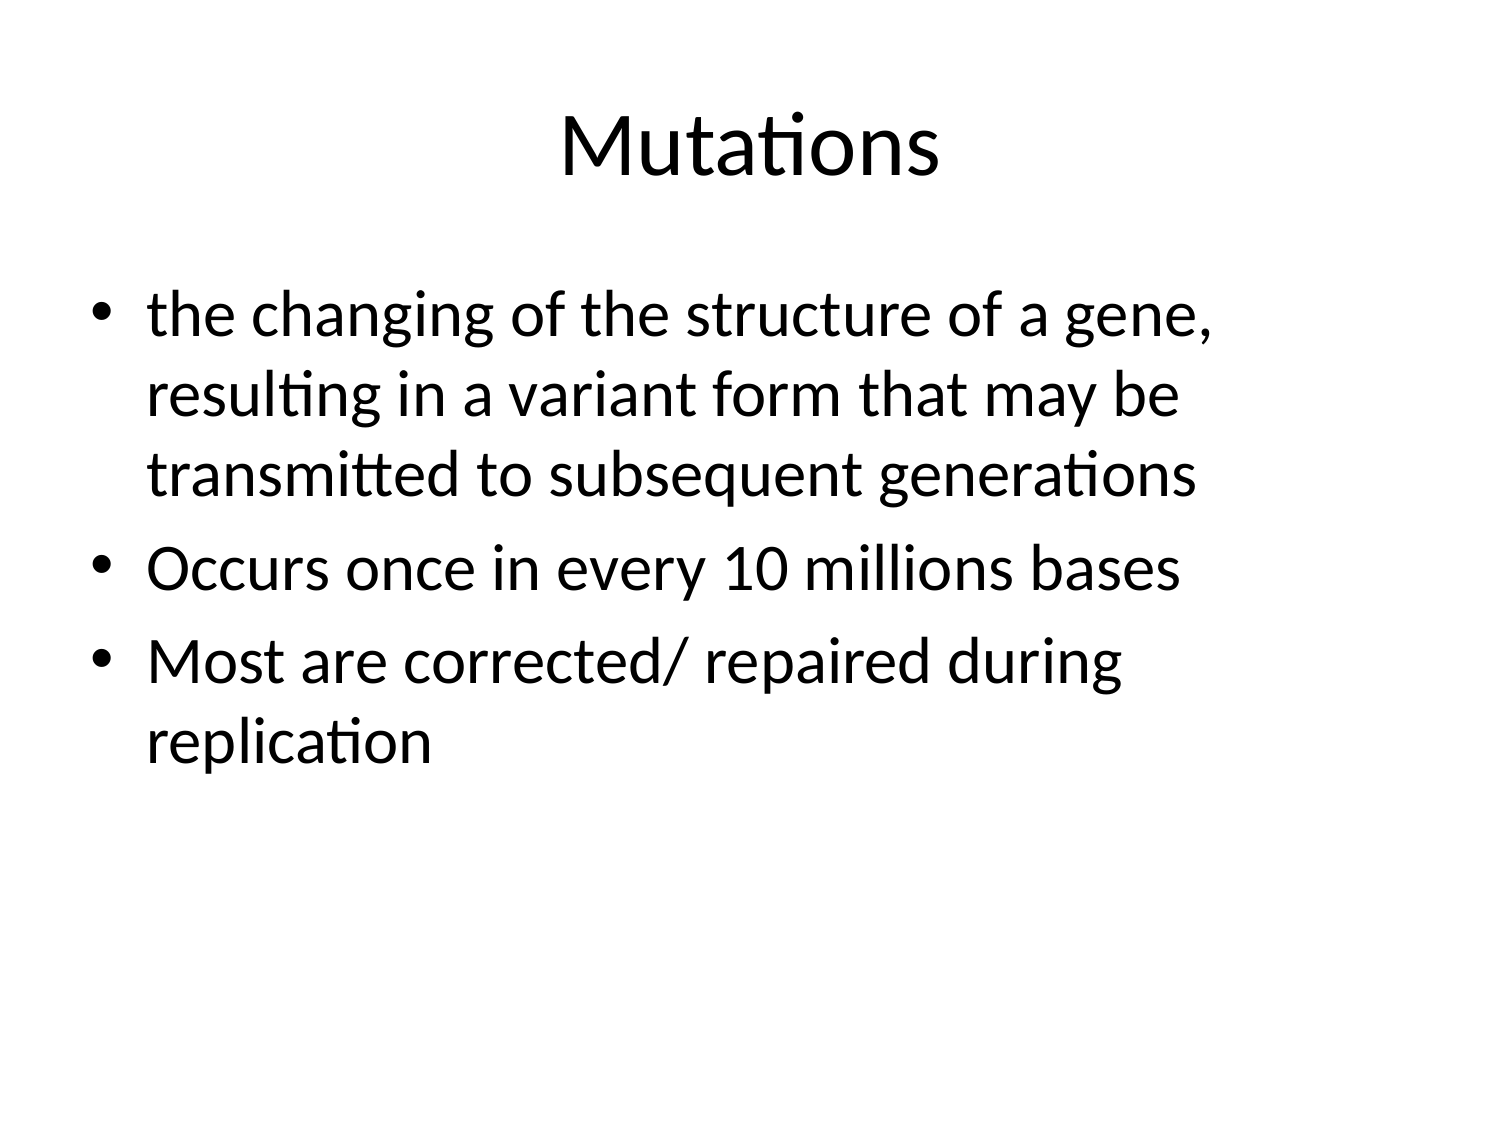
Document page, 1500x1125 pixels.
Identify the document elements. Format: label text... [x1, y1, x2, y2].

title Mutations [75, 45, 1425, 233]
list the changing of the structure of a gene, resulting in a variant form that may be transmitted to subsequent generations Occurs once in every 10 millions bases Most are corrected/ repaired during replication [75, 262, 1425, 1005]
